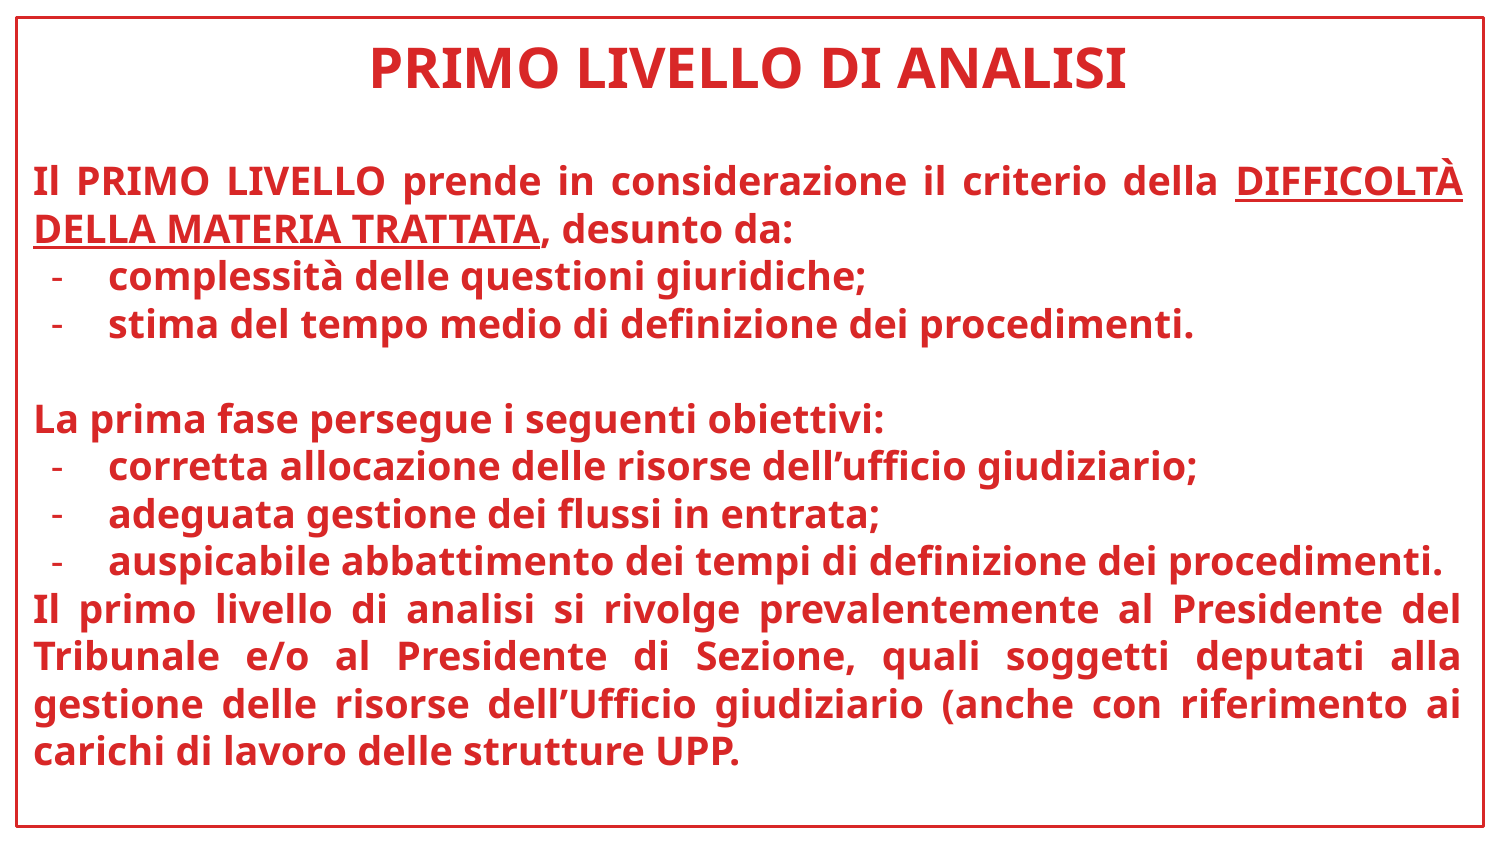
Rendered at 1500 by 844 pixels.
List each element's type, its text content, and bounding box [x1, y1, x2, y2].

text_box PRIMO LIVELLO DI ANALISI [18, 17, 1478, 115]
text_box Il PRIMO LIVELLO prende in considerazione il criterio della DIFFICOLTÀ DELLA MATERIA TRATTATA, desunto da: complessità delle questioni giuridiche; stima del tempo medio di definizione dei procedimenti. La prima fase persegue i seguenti obiettivi: corretta allocazione delle risorse dell’ufficio giudiziario; adeguata gestione dei flussi in entrata; auspicabile abbattimento dei tempi di definizione dei procedimenti. Il primo livello di analisi si rivolge prevalentemente al Presidente del Tribunale e/o al Presidente di Sezione, quali soggetti deputati alla gestione delle risorse dell’Ufficio giudiziario (anche con riferimento ai carichi di lavoro delle strutture UPP. [18, 115, 1478, 789]
